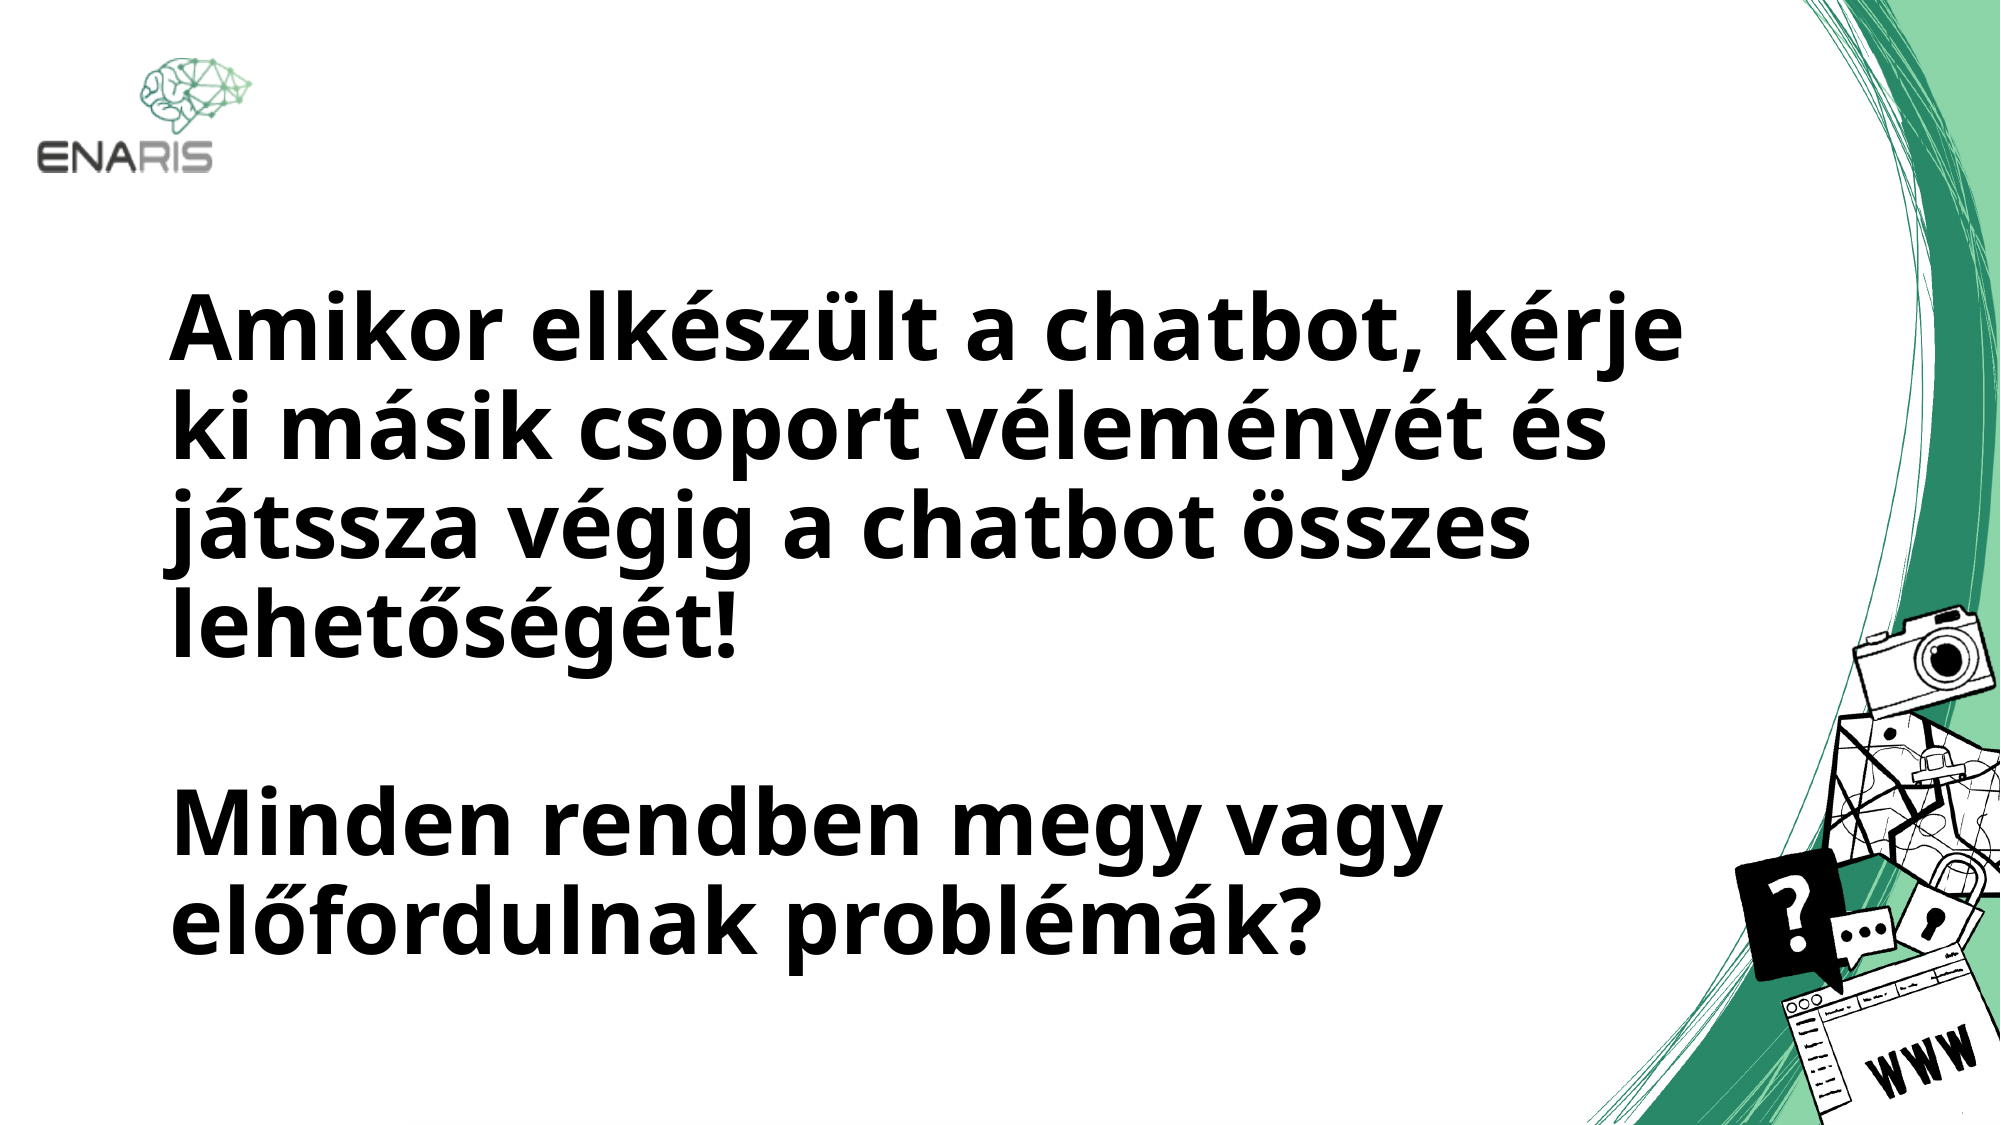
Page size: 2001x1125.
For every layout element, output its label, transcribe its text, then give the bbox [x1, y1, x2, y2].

title Amikor elkészült a chatbot, kérje ki másik csoport véleményét és játssza végig a chatbot összes lehetőségét! Minden rendben megy vagy előfordulnak problémák? [154, 164, 1763, 1093]
picture [408, 0, 2000, 1125]
picture [37, 58, 254, 173]
